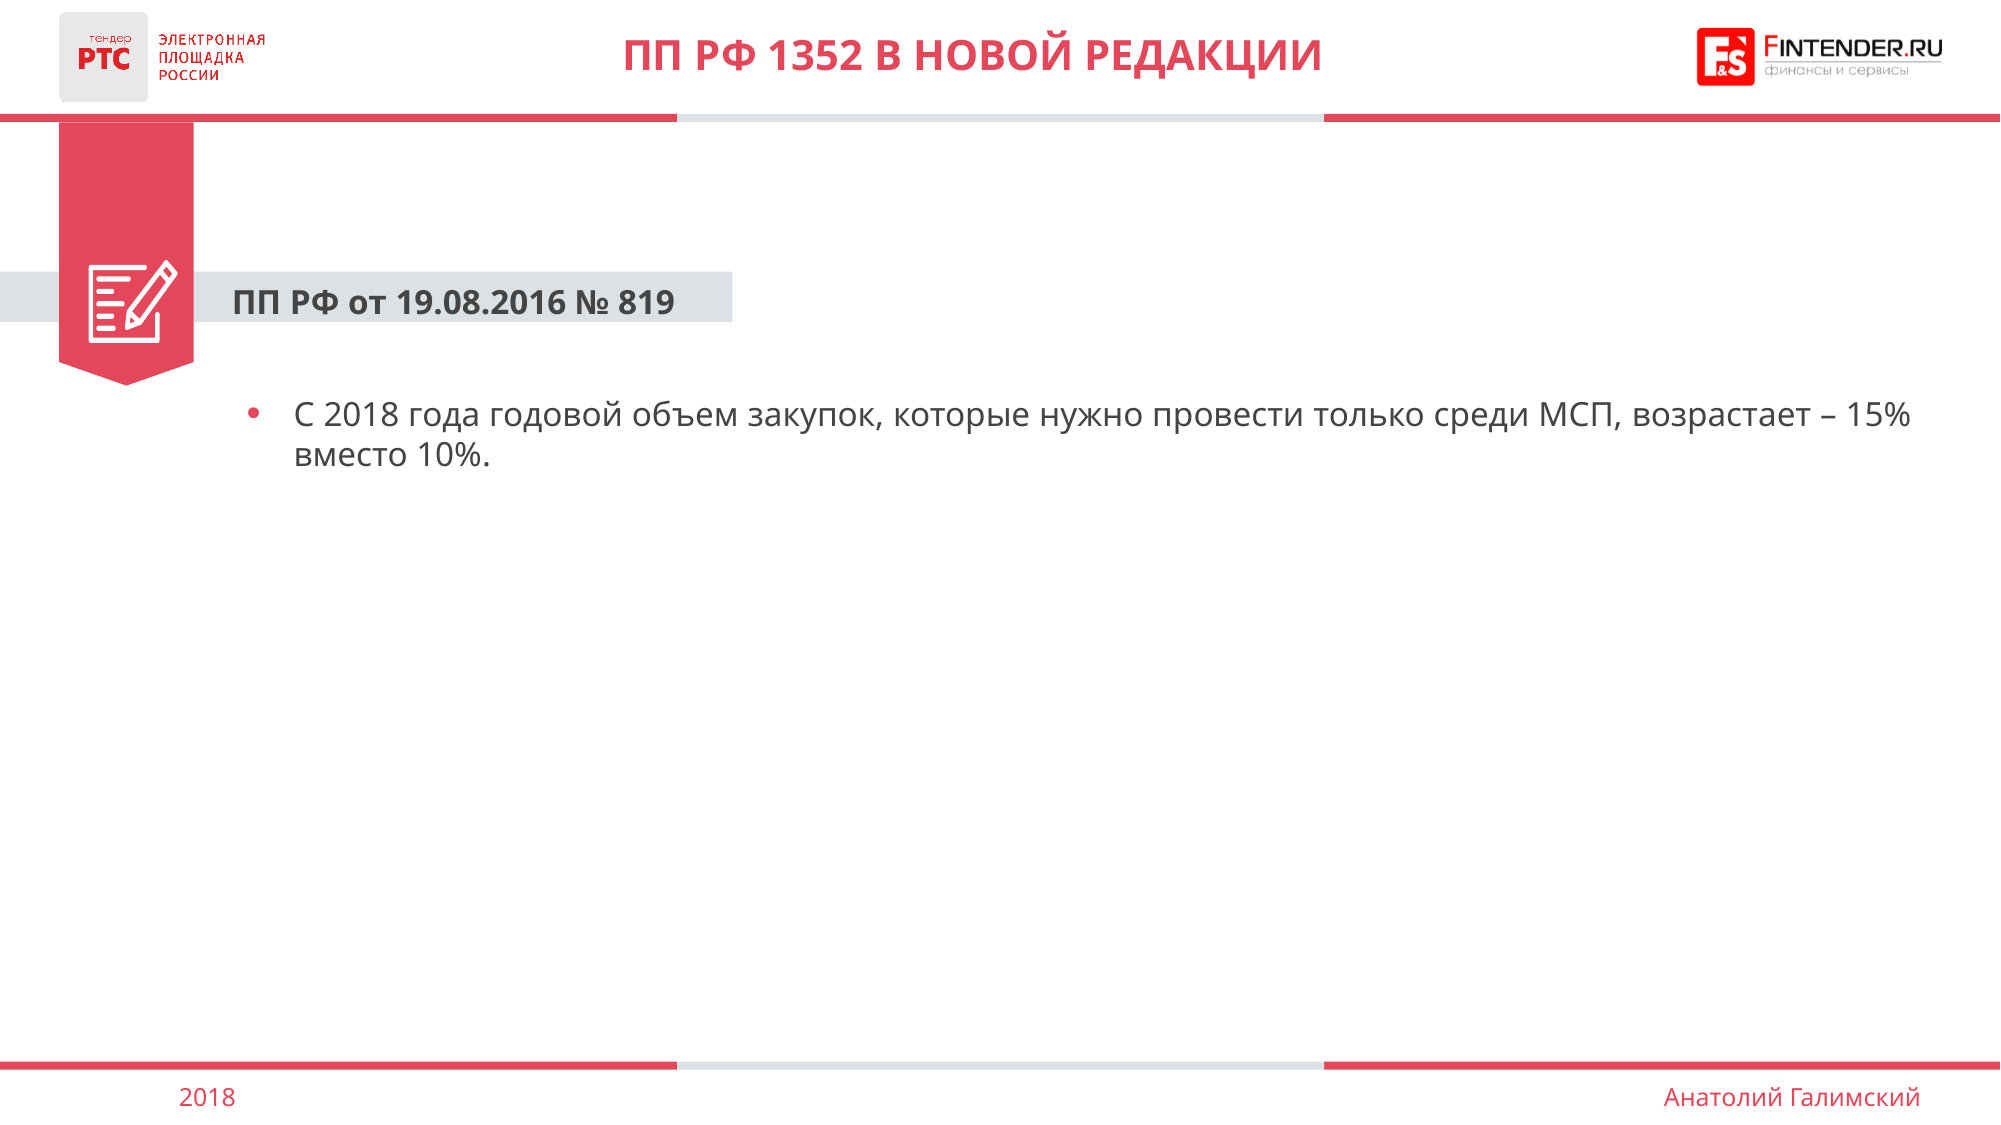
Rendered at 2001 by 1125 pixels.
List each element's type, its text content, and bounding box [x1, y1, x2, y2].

text_box Анатолий Галимский [1584, 1073, 2000, 1119]
text_box [58, 121, 195, 387]
text_box [88, 264, 160, 343]
title ПП РФ 1352 в новой редакции [294, 0, 1652, 114]
picture [1696, 18, 1942, 95]
text_box С 2018 года годовой объем закупок, которые нужно провести только среди МСП, возрастает – 15% вместо 10%. [231, 385, 1929, 481]
text_box [124, 260, 178, 330]
text_box ПП РФ от 19.08.2016 № 819 [231, 281, 960, 322]
text_box [0, 271, 58, 323]
text_box [195, 271, 733, 323]
text_box 2018 [0, 1073, 415, 1119]
picture [59, 12, 265, 102]
